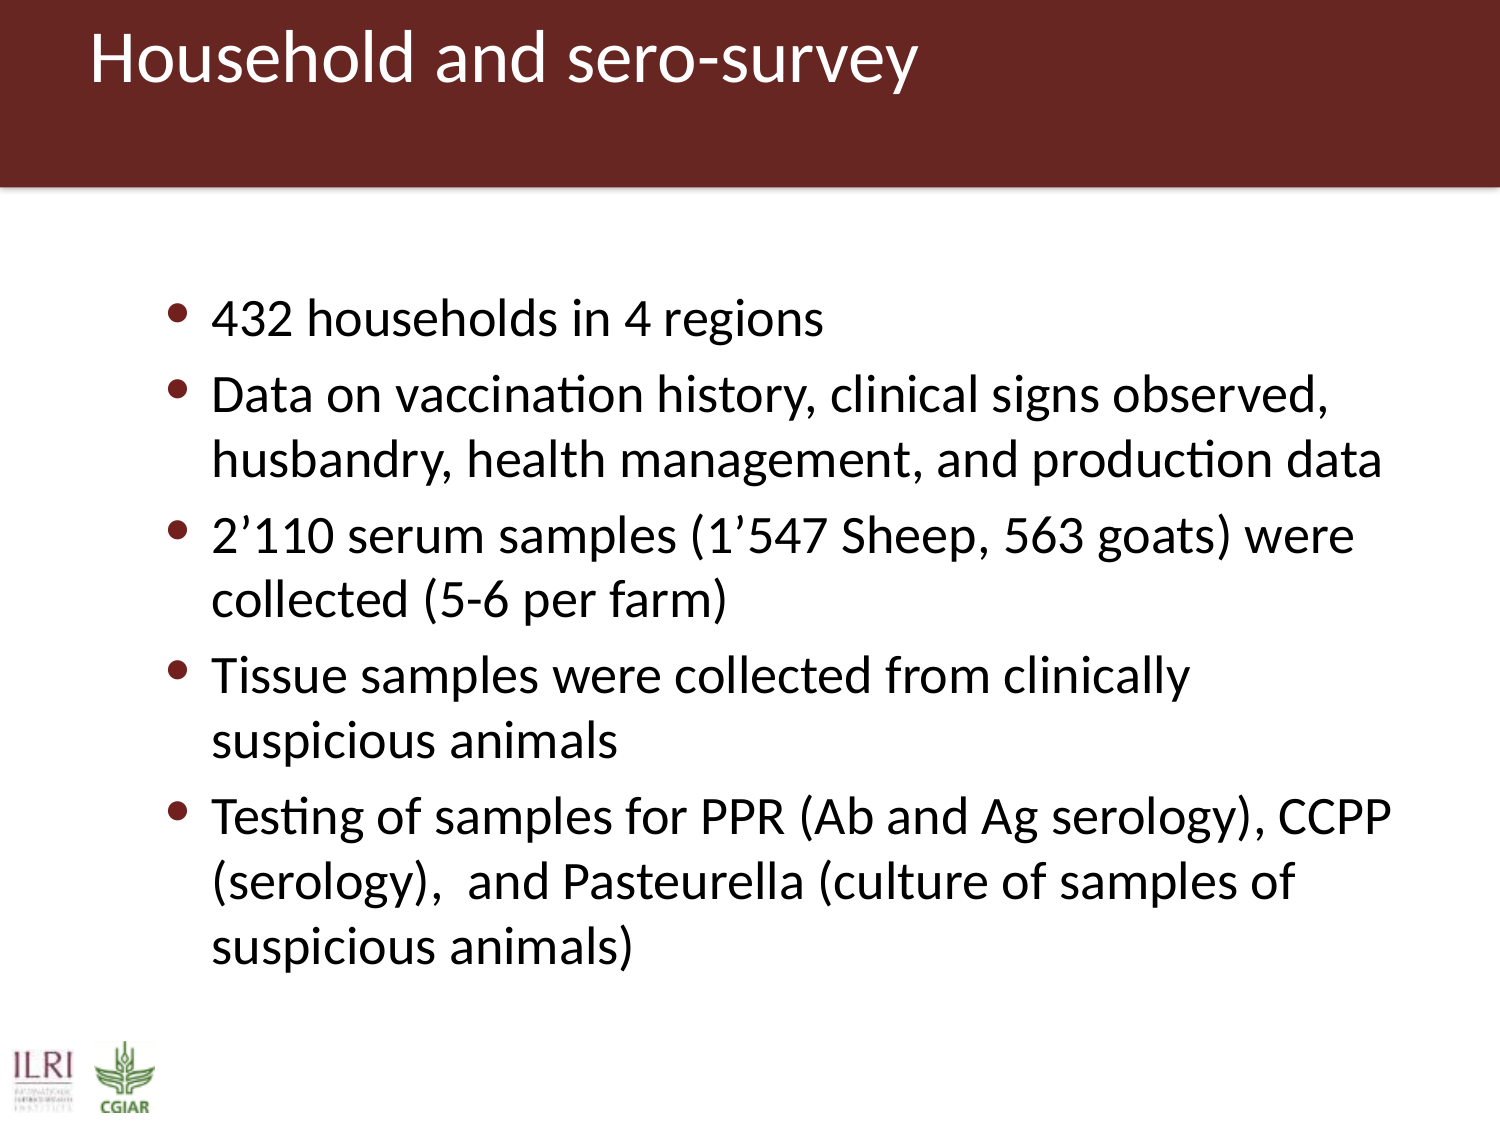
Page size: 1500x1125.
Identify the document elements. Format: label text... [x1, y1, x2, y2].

picture [12, 1049, 74, 1113]
title Household and sero-survey [75, 0, 1425, 188]
picture [94, 1041, 155, 1113]
list 432 households in 4 regions Data on vaccination history, clinical signs observed, husbandry, health management, and production data 2’110 serum samples (1’547 Sheep, 563 goats) were collected (5-6 per farm) Tissue samples were collected from clinically suspicious animals Testing of samples for PPR (Ab and Ag serology), CCPP (serology), and Pasteurella (culture of samples of suspicious animals) [75, 275, 1425, 1025]
